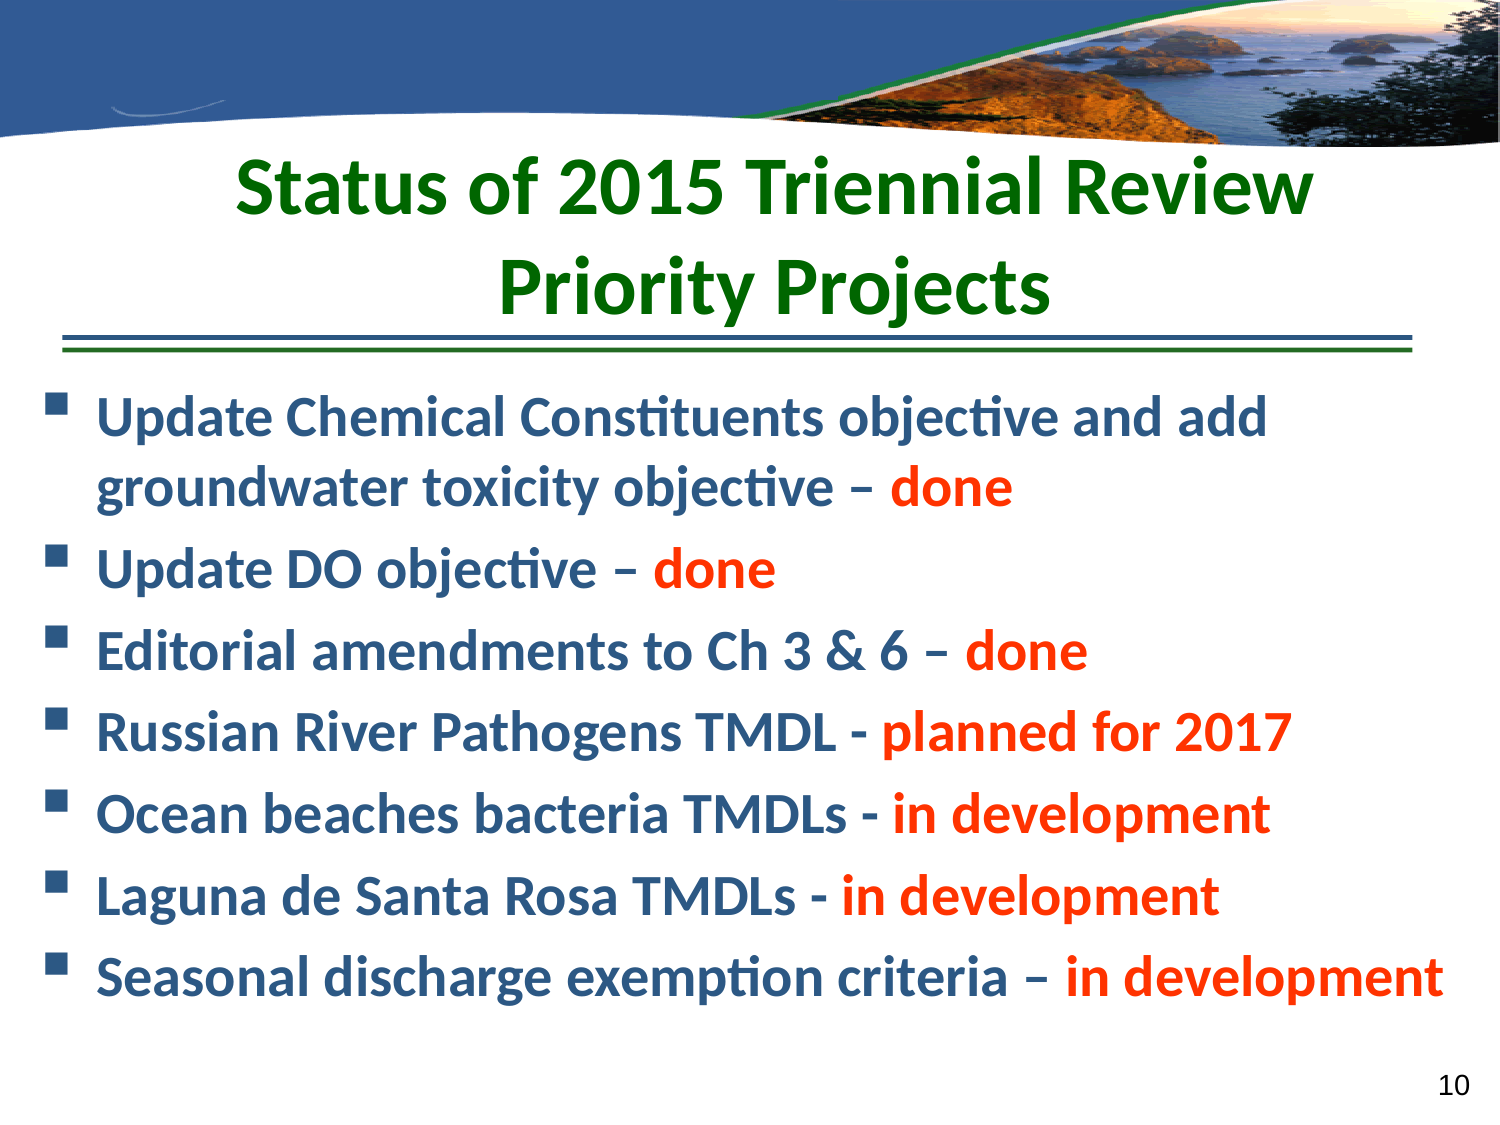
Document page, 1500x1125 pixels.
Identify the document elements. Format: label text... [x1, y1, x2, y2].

picture [0, 0, 1500, 147]
text_box 10 [1423, 1059, 1486, 1125]
list Update Chemical Constituents objective and add groundwater toxicity objective – done Update DO objective – done Editorial amendments to Ch 3 & 6 – done Russian River Pathogens TMDL - planned for 2017 Ocean beaches bacteria TMDLs - in development Laguna de Santa Rosa TMDLs - in development Seasonal discharge exemption criteria – in development [24, 370, 1486, 1059]
title Status of 2015 Triennial Review Priority Projects [100, 174, 1451, 288]
